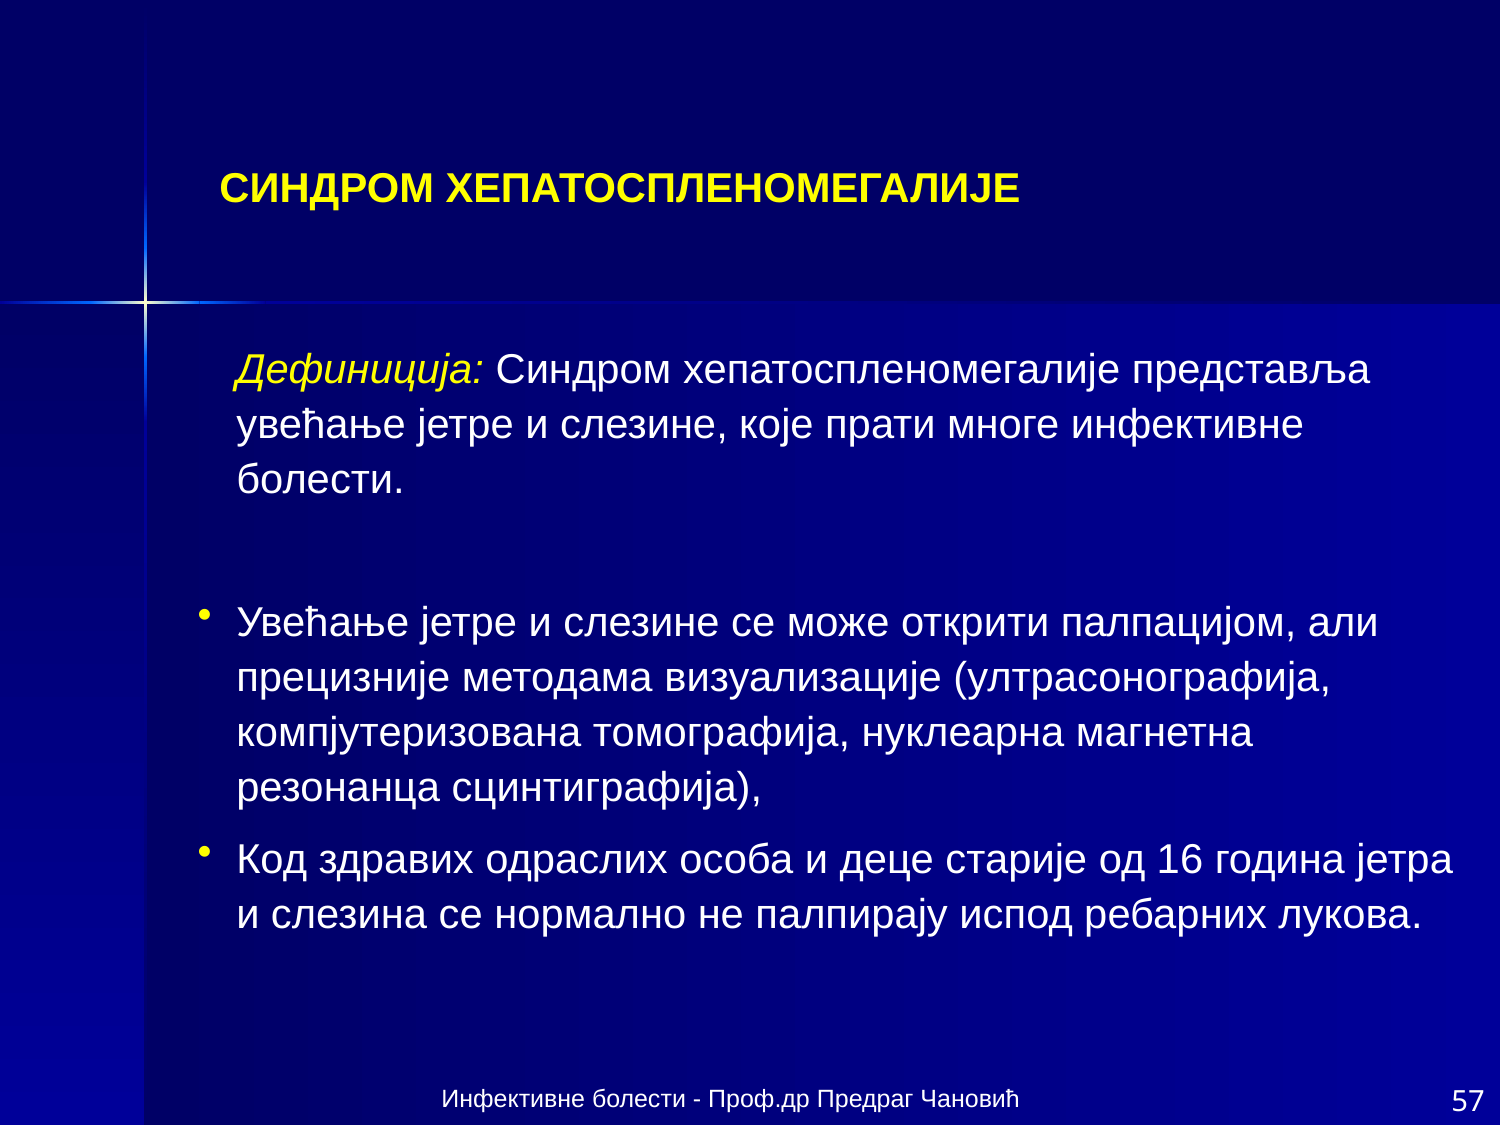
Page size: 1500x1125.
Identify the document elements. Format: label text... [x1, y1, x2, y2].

text_box Дефиниција: Синдром хепатоспленомегалије представља увећање јетре и слезине, које прати многе инфективне болести. Увећање јетре и слезине се може открити палпацијом, али прецизније методама визуализације (ултрасонографија, компјутеризована томографија, нуклеарна магнетна резонанца сцинтиграфија), Код здравих одраслих особа и деце старије од 16 година јетра и слезина се нормално не палпирају испод ребарних лукова. [183, 329, 1469, 944]
footer Инфективне болести - Проф.др Предраг Чановић [412, 1074, 1051, 1125]
text_box СИНДРОМ ХЕПАТОСПЛЕНОМЕГАЛИЈЕ [204, 153, 1036, 218]
slide_number 57 [1324, 1074, 1500, 1125]
